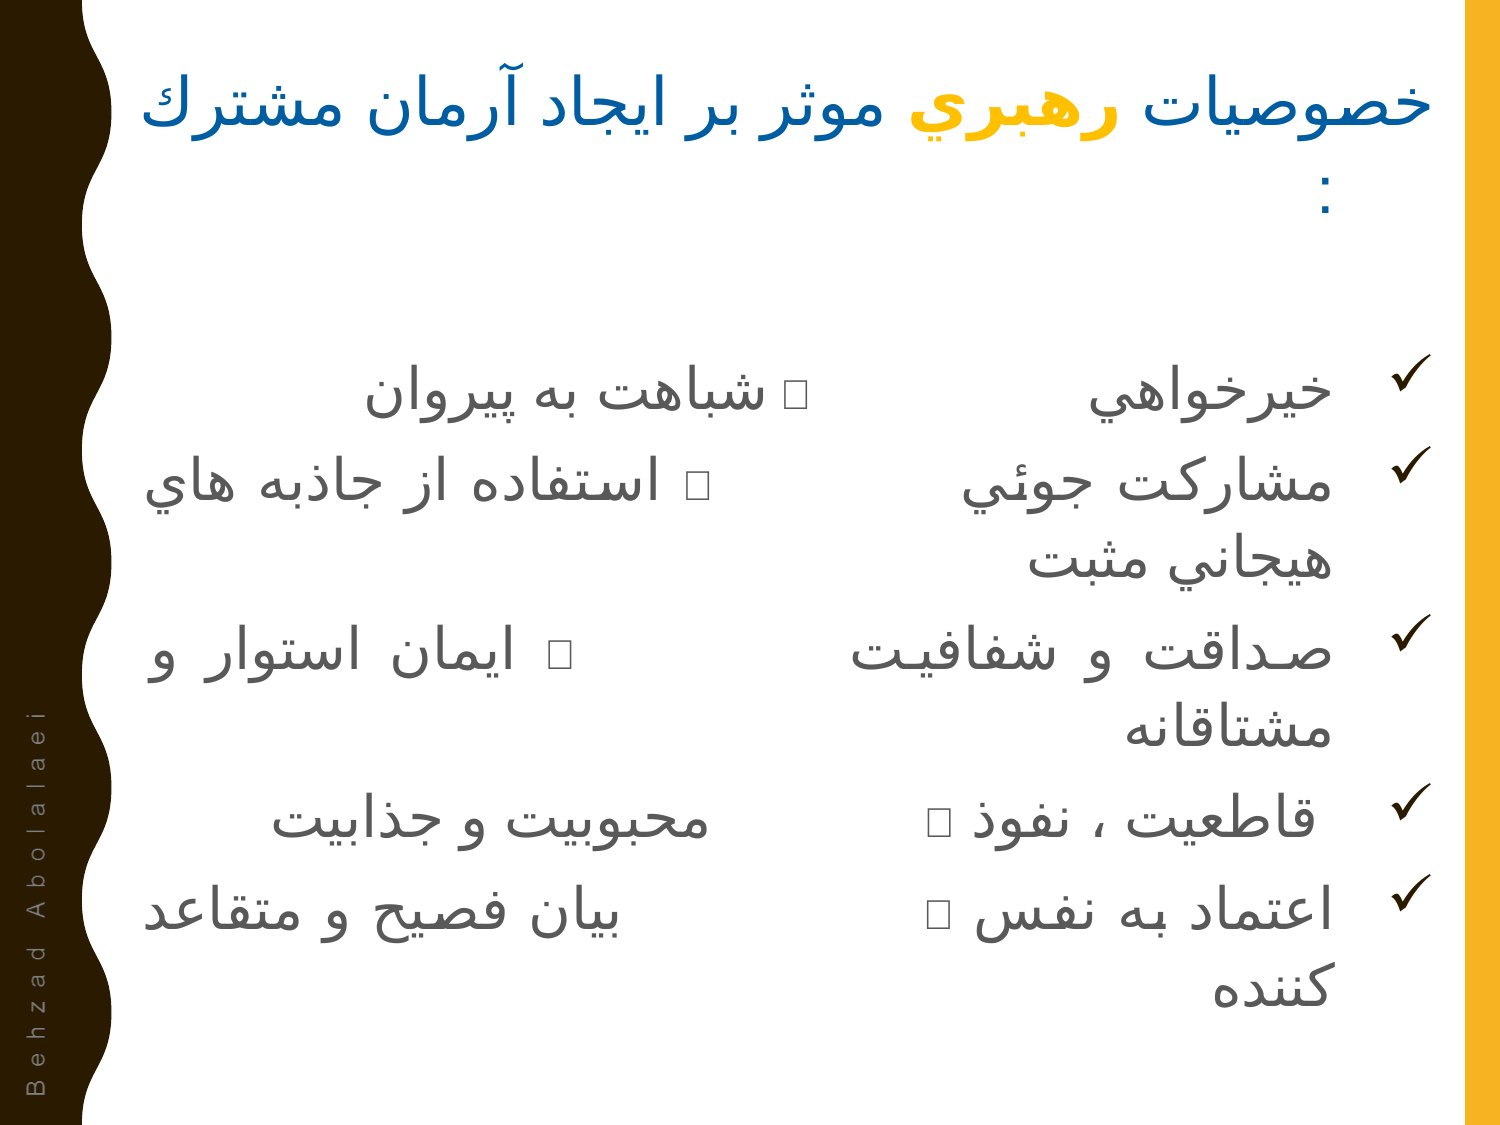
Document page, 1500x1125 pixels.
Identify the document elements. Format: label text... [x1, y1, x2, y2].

list خصوصيات رهبري موثر بر ايجاد آرمان مشترك : خيرخواهي  شباهت به پيروان مشاركت جوئي  استفاده از جاذبه هاي هيجاني مثبت صداقت و شفافیت  ايمان استوار و مشتاقانه قاطعيت ، نفوذ  محبوبيت و جذابيت اعتماد به نفس  بيان فصيح و متقاعد كننده [123, 160, 1450, 1000]
picture [6, 673, 65, 1125]
